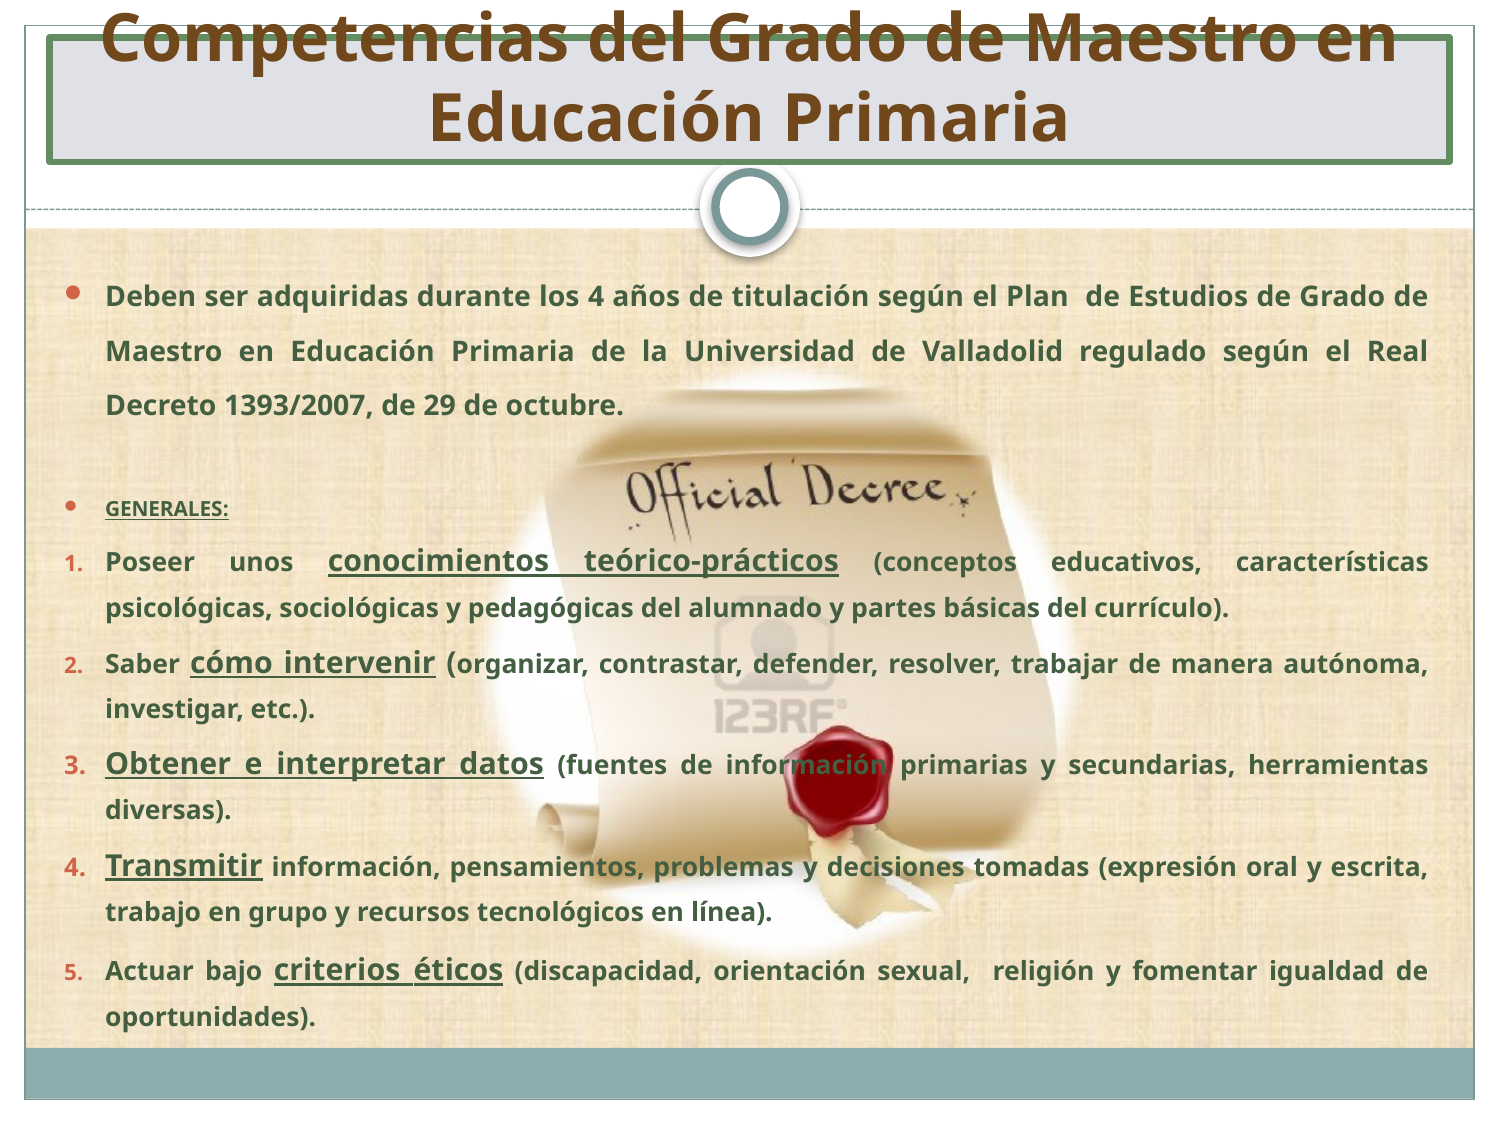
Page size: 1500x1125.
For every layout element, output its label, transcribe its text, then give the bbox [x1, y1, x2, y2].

list Deben ser adquiridas durante los 4 años de titulación según el Plan de Estudios de Grado de Maestro en Educación Primaria de la Universidad de Valladolid regulado según el Real Decreto 1393/2007, de 29 de octubre. GENERALES: Poseer unos conocimientos teórico-prácticos (conceptos educativos, características psicológicas, sociológicas y pedagógicas del alumnado y partes básicas del currículo). Saber cómo intervenir (organizar, contrastar, defender, resolver, trabajar de manera autónoma, investigar, etc.). Obtener e interpretar datos (fuentes de información primarias y secundarias, herramientas diversas). Transmitir información, pensamientos, problemas y decisiones tomadas (expresión oral y escrita, trabajo en grupo y recursos tecnológicos en línea). Actuar bajo criterios éticos (discapacidad, orientación sexual, religión y fomentar igualdad de oportunidades). [49, 250, 1445, 1043]
picture [468, 351, 1093, 978]
title Competencias del Grado de Maestro en Educación Primaria [49, 37, 1450, 162]
